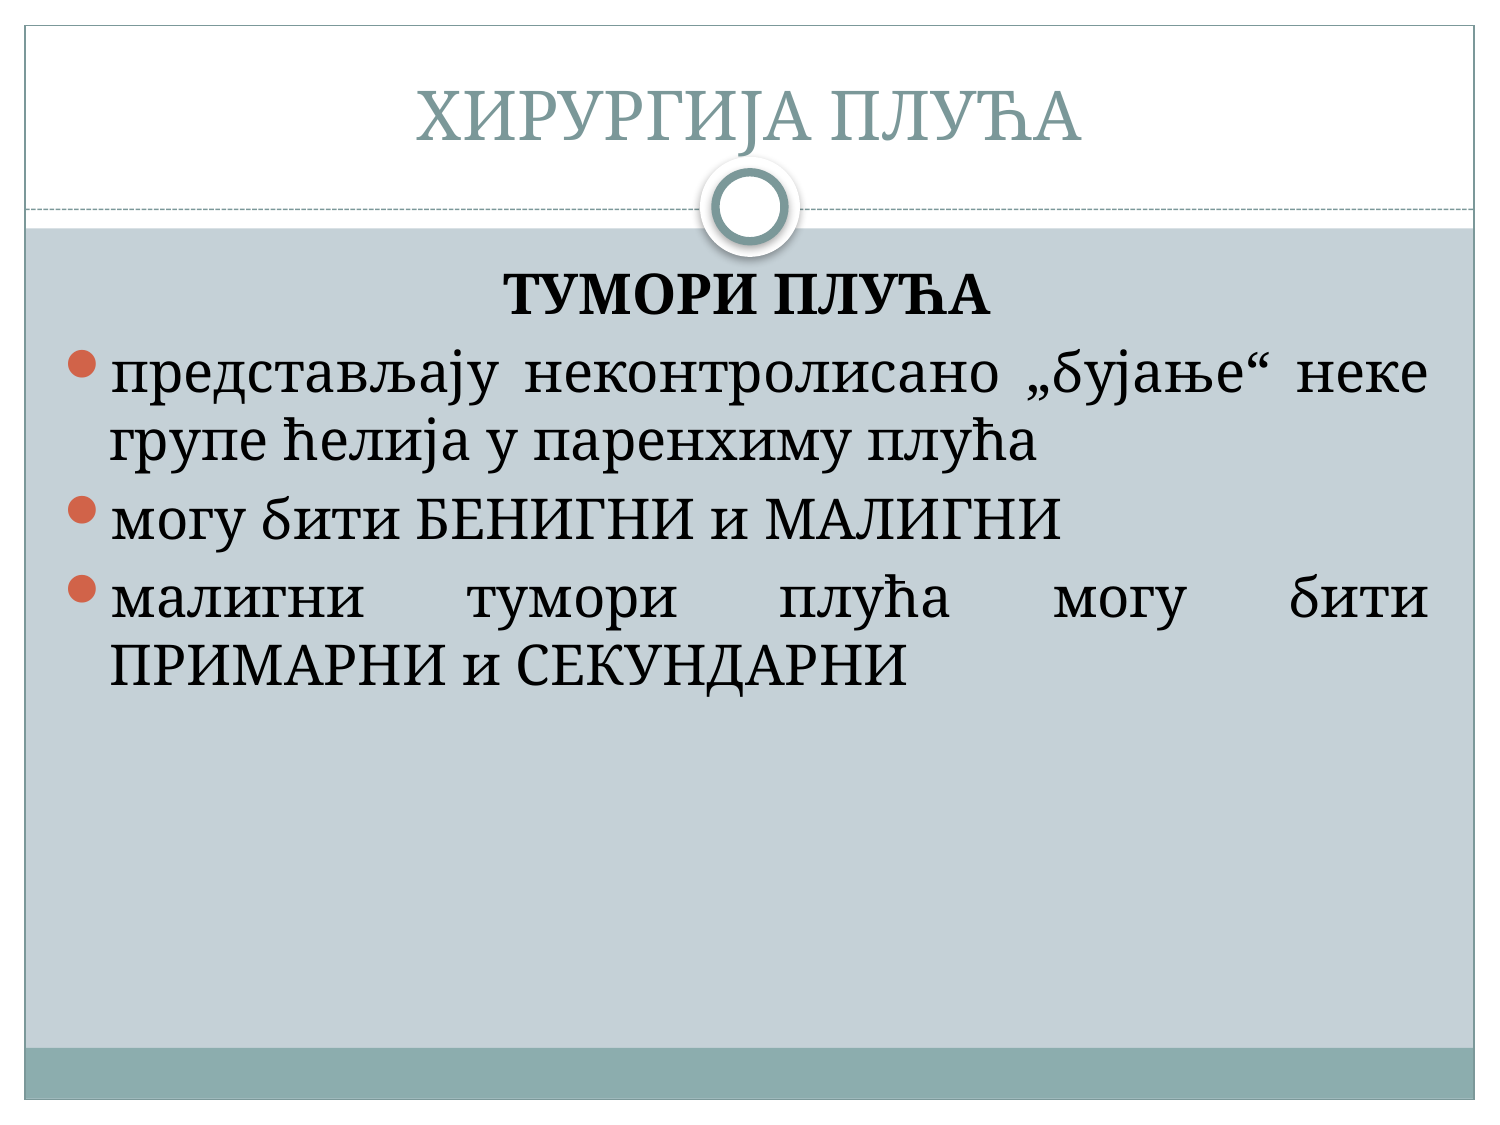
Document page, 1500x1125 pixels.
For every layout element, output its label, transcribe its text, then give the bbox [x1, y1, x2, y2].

list ТУМОРИ ПЛУЋА представљају неконтролисано „бујање“ неке групе ћелија у паренхиму плућа могу бити БЕНИГНИ и МАЛИГНИ малигни тумори плућа могу бити ПРИМАРНИ и СЕКУНДАРНИ [49, 250, 1445, 1001]
title ХИРУРГИЈА ПЛУЋА [49, 37, 1450, 162]
